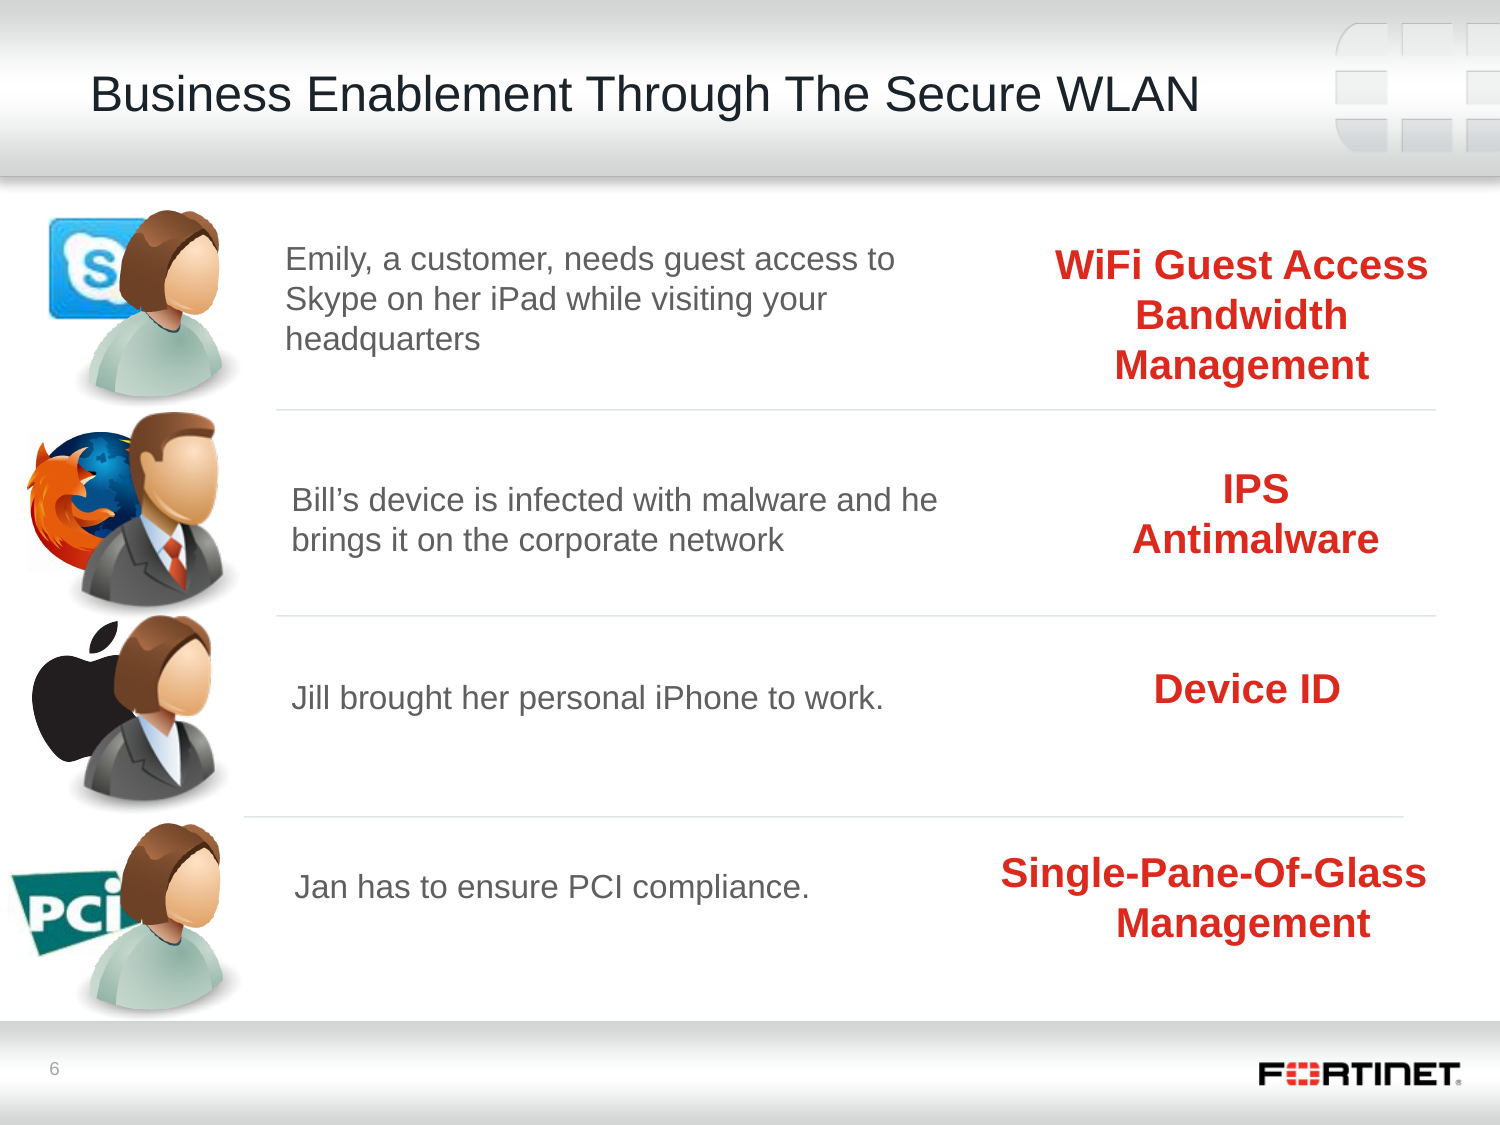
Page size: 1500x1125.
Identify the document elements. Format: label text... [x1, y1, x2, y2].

text_box Jill brought her personal iPhone to work. [276, 668, 986, 724]
text_box WiFi Guest Access Bandwidth Management [987, 230, 1497, 396]
picture [0, 0, 1500, 1125]
text_box Single-Pane-Of-Glass Management [967, 838, 1473, 954]
title Business Enablement Through The Secure WLAN [75, 45, 1425, 138]
text_box Bill’s device is infected with malware and he brings it on the corporate network [276, 470, 957, 566]
text_box Jan has to ensure PCI compliance. [279, 857, 967, 913]
text_box IPS Antimalware [1020, 404, 1463, 569]
text_box Emily, a customer, needs guest access to Skype on her iPad while visiting your headquarters [270, 230, 957, 405]
text_box Device ID [994, 654, 1500, 720]
